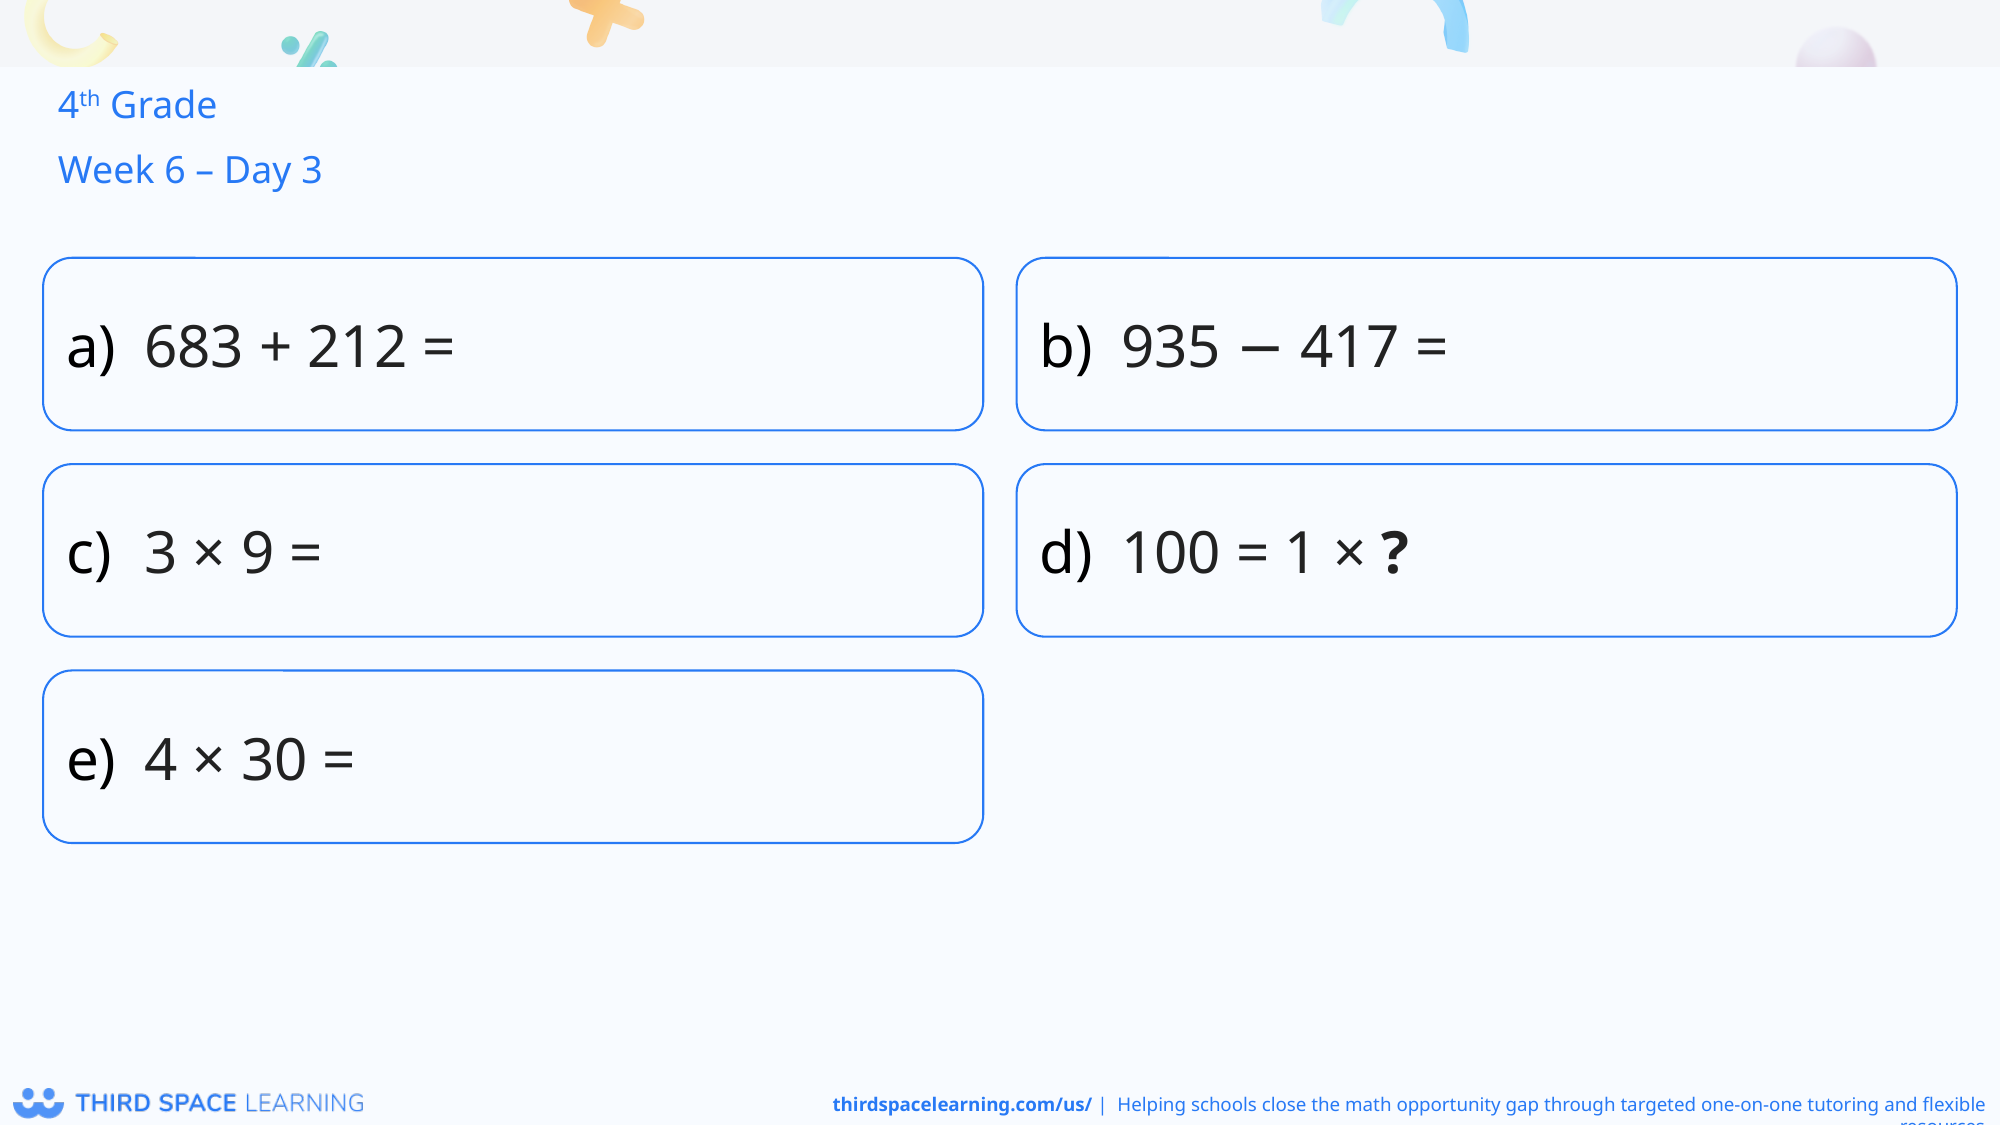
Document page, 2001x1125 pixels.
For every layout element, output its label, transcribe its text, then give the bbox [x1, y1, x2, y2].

list 683 + 212 = [129, 272, 962, 416]
list 4 × 30 = [129, 684, 962, 829]
list 100 = 1 × ? [1106, 478, 1939, 623]
list 935 − 417 = [1106, 272, 1939, 416]
picture [13, 1088, 365, 1119]
text_box 4th Grade Week 6 – Day 3 [43, 73, 509, 212]
picture [0, 0, 2000, 67]
list 3 × 9 = [129, 478, 962, 623]
